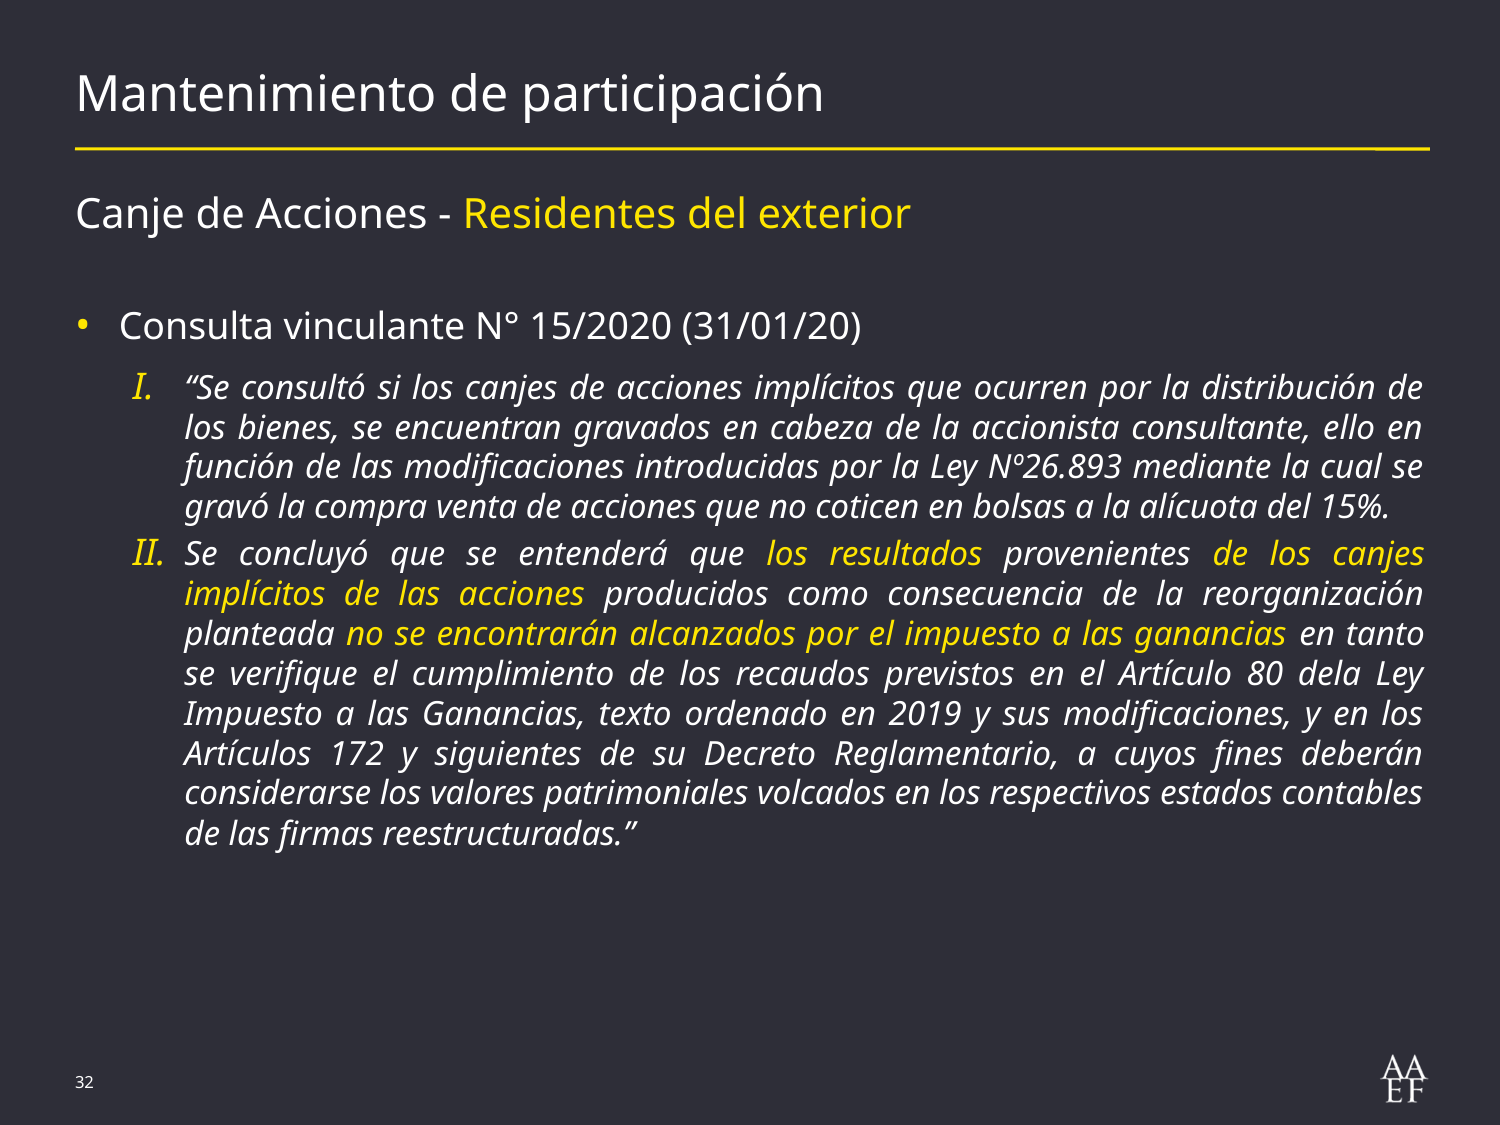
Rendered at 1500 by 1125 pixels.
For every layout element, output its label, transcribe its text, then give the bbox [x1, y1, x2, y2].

title Mantenimiento de participación [75, 48, 1425, 146]
list Canje de Acciones - Residentes del exterior Consulta vinculante N° 15/2020 (31/01/20) “Se consultó si los canjes de acciones implícitos que ocurren por la distribución de los bienes, se encuentran gravados en cabeza de la accionista consultante, ello en función de las modificaciones introducidas por la Ley Nº26.893 mediante la cual se gravó la compra venta de acciones que no coticen en bolsas a la alícuota del 15%. Se concluyó que se entenderá que los resultados provenientes de los canjes implícitos de las acciones producidos como consecuencia de la reorganización planteada no se encontrarán alcanzados por el impuesto a las ganancias en tanto se verifique el cumplimiento de los recaudos previstos en el Artículo 80 dela Ley Impuesto a las Ganancias, texto ordenado en 2019 y sus modificaciones, y en los Artículos 172 y siguientes de su Decreto Reglamentario, a cuyos fines deberán considerarse los valores patrimoniales volcados en los respectivos estados contables de las firmas reestructuradas.” [75, 186, 1425, 999]
picture [1369, 1050, 1436, 1104]
slide_number 32 [75, 1068, 184, 1099]
